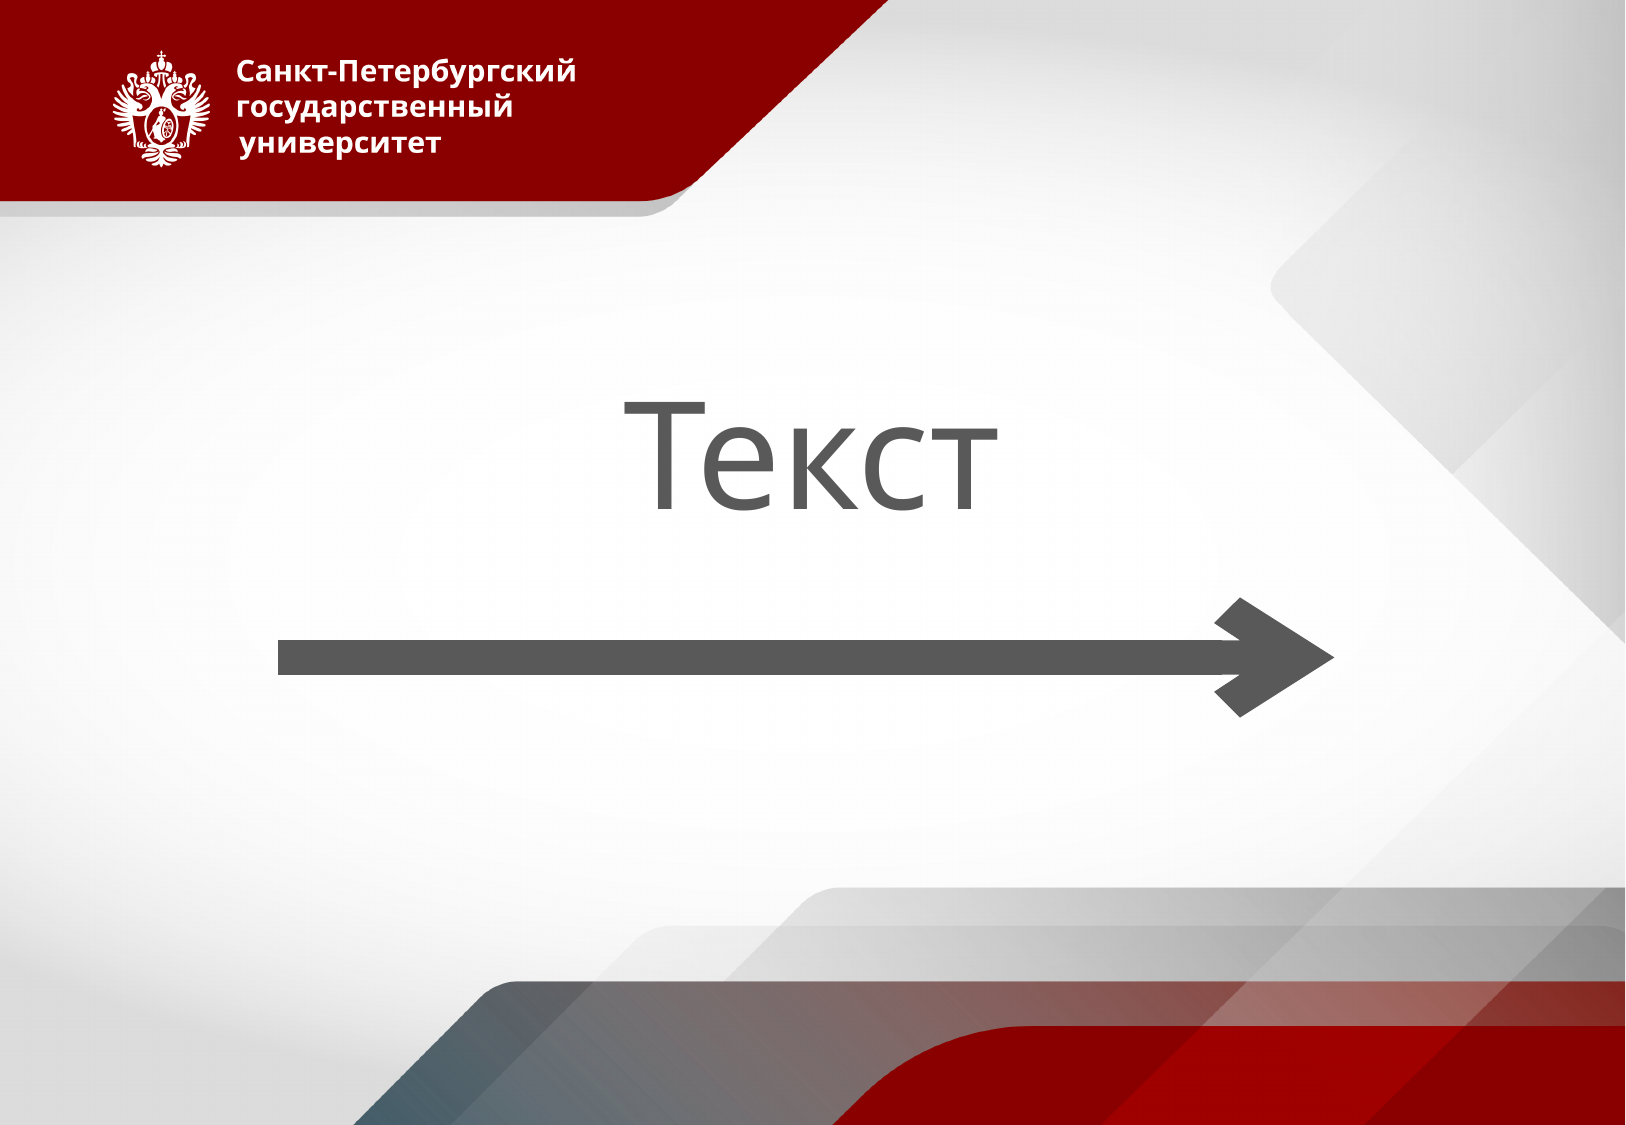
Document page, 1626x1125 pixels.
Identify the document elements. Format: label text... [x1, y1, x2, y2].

picture [0, 0, 1626, 1125]
title Текст [121, 346, 1504, 550]
